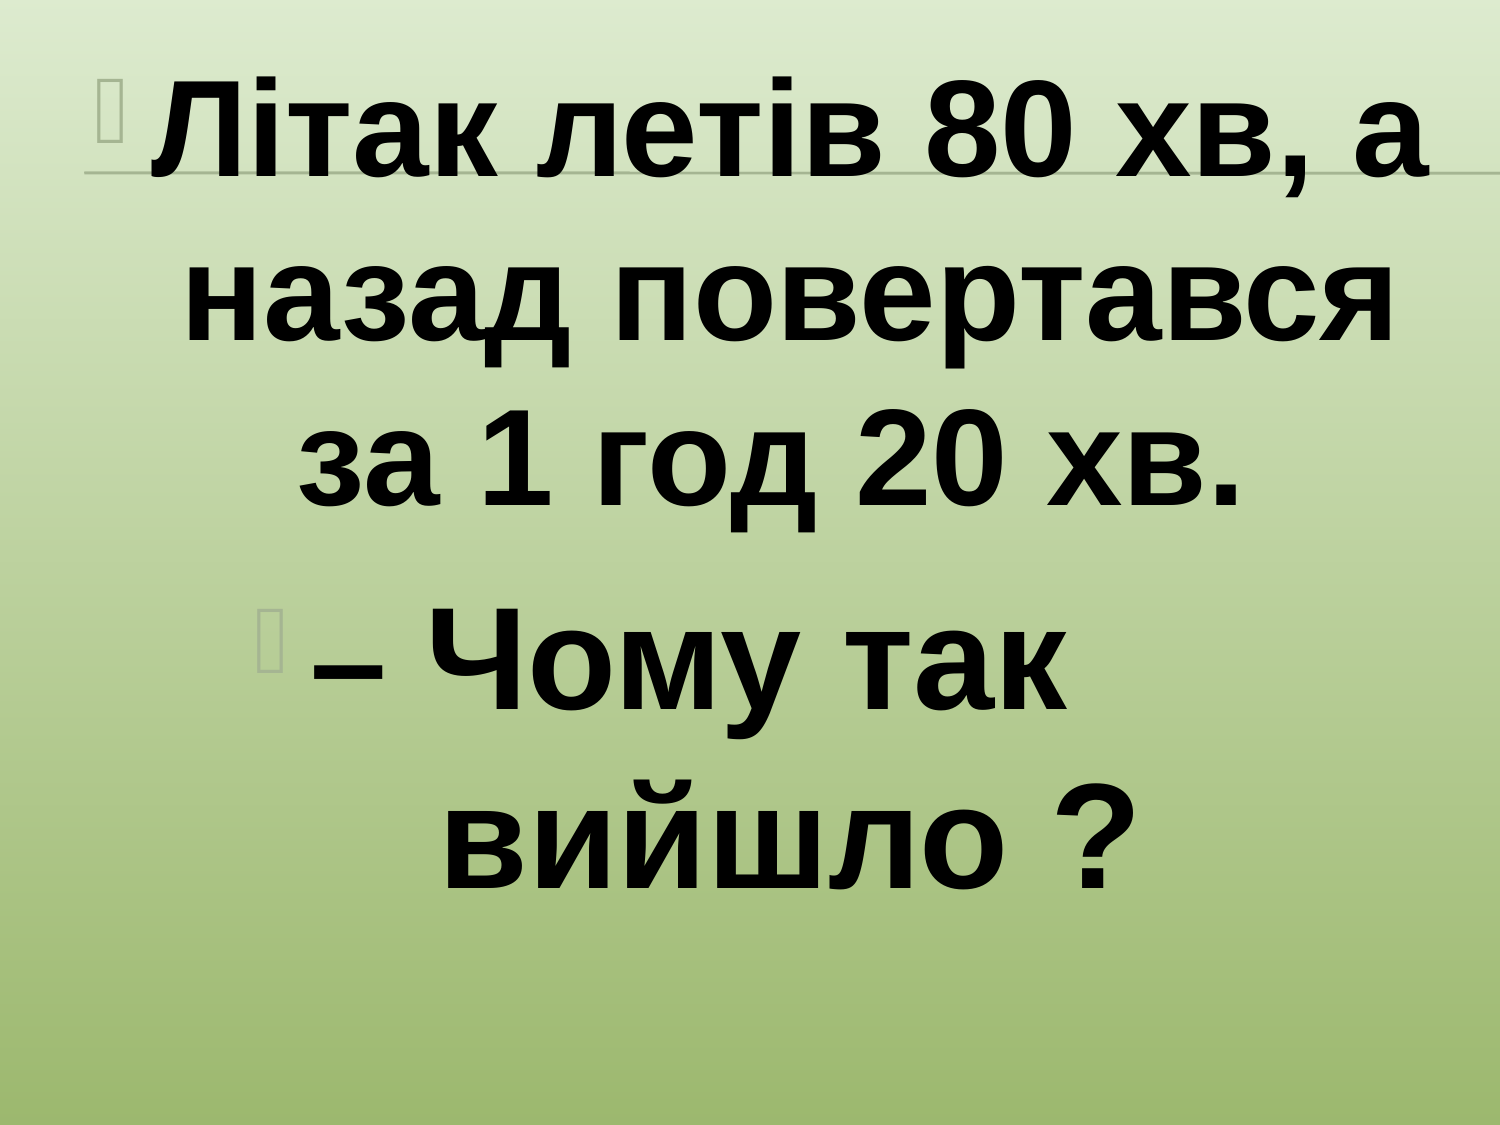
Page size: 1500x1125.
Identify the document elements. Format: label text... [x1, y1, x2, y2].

list Літак летів 80 хв, а назад повертався за 1 год 20 хв. – Чому так вийшло ? [49, 30, 1476, 1107]
